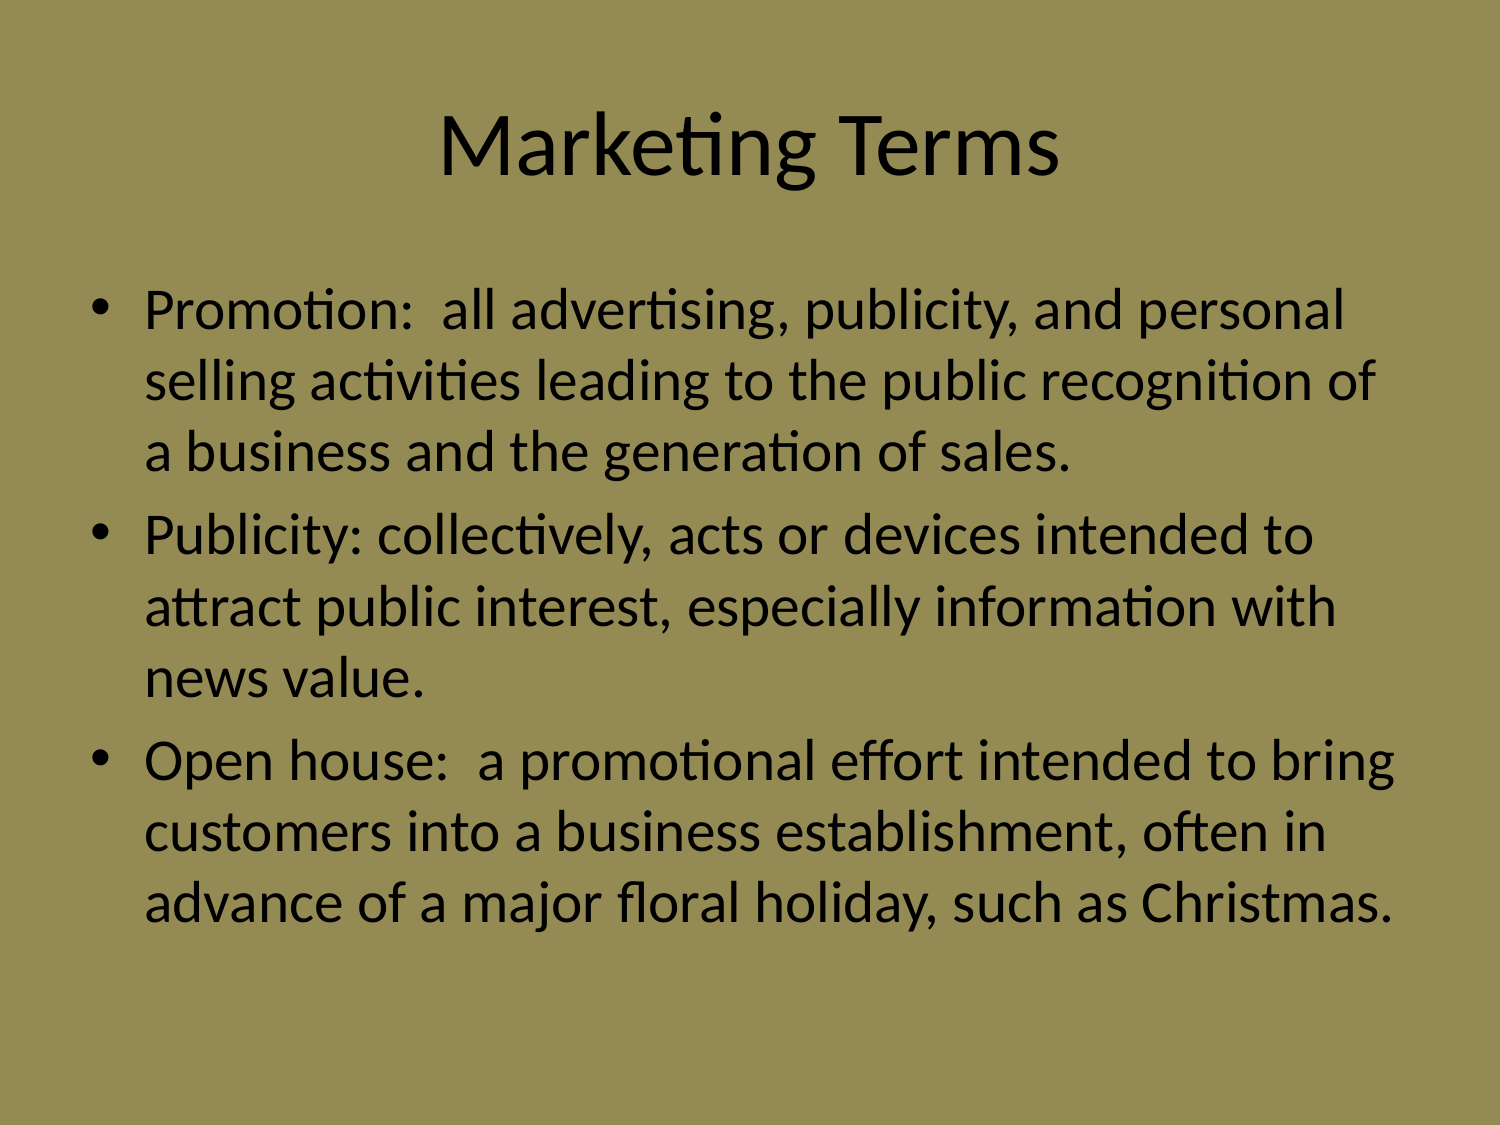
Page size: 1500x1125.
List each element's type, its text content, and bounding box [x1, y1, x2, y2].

list Promotion: all advertising, publicity, and personal selling activities leading to the public recognition of a business and the generation of sales. Publicity: collectively, acts or devices intended to attract public interest, especially information with news value. Open house: a promotional effort intended to bring customers into a business establishment, often in advance of a major floral holiday, such as Christmas. [75, 262, 1425, 1005]
title Marketing Terms [75, 45, 1425, 233]
